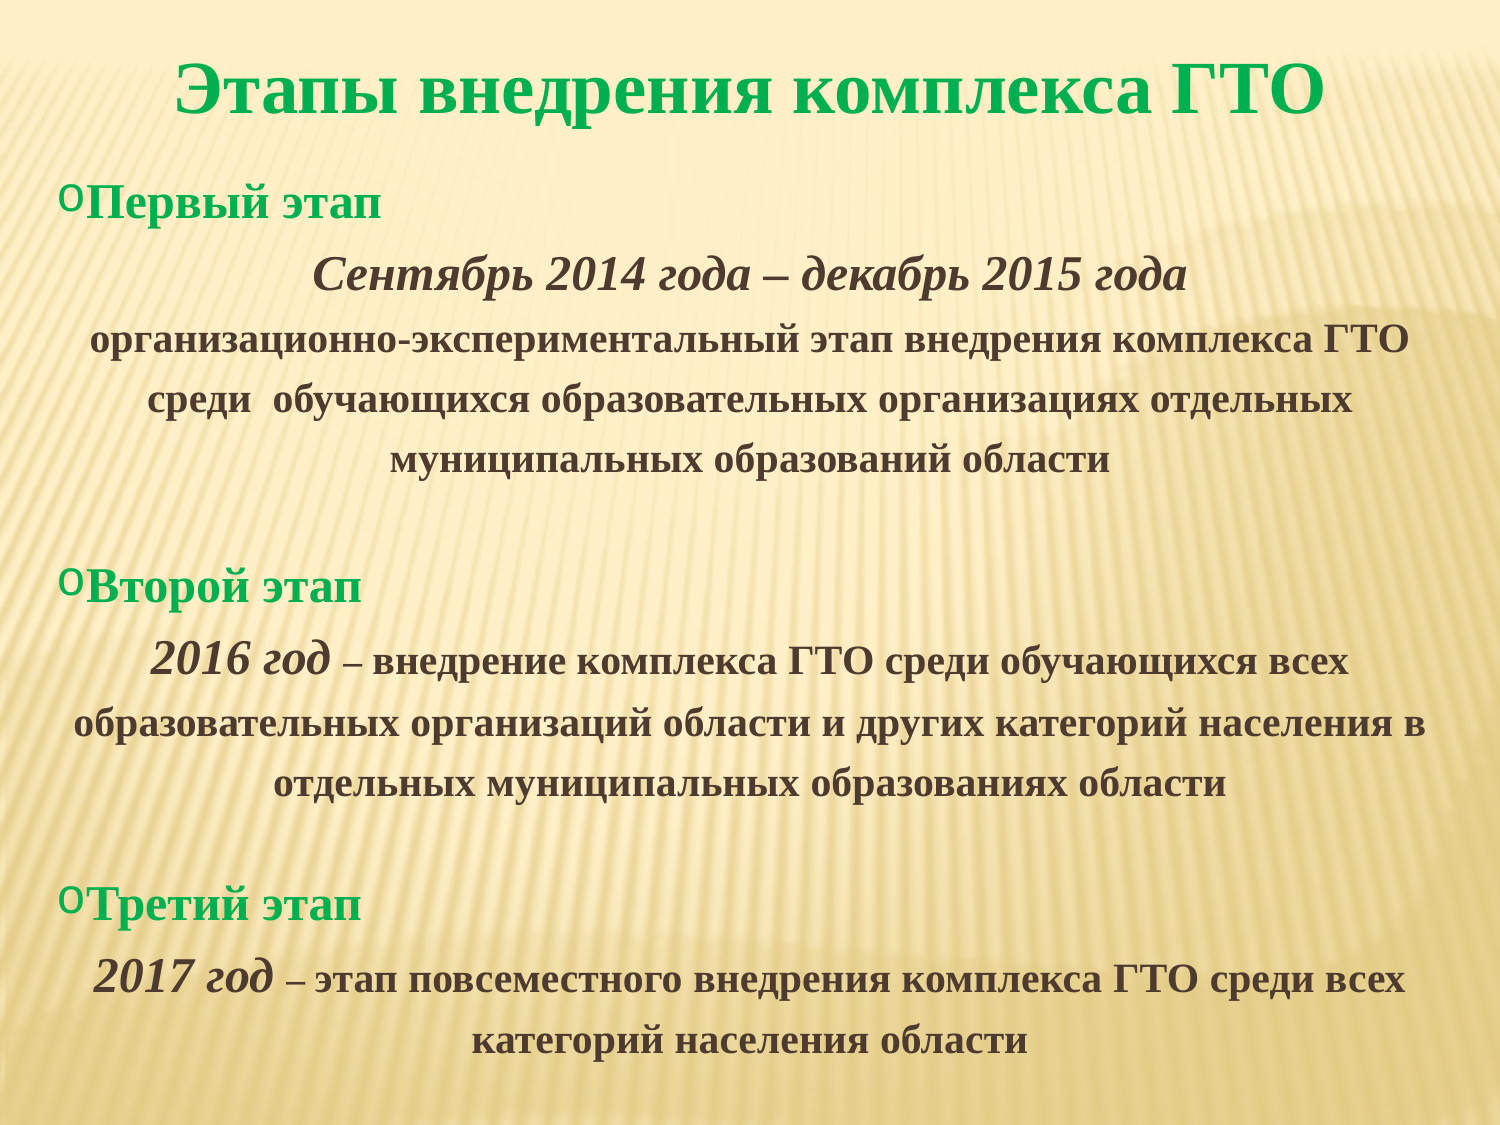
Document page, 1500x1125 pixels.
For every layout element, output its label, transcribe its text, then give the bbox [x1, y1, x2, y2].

text_box Этапы внедрения комплекса ГТО [29, 30, 1471, 136]
text_box Первый этап Сентябрь 2014 года – декабрь 2015 года организационно-экспериментальный этап внедрения комплекса ГТО среди обучающихся образовательных организациях отдельных муниципальных образований области Второй этап 2016 год – внедрение комплекса ГТО среди обучающихся всех образовательных организаций области и других категорий населения в отдельных муниципальных образованиях области Третий этап 2017 год – этап повсеместного внедрения комплекса ГТО среди всех категорий населения области [41, 148, 1459, 1070]
